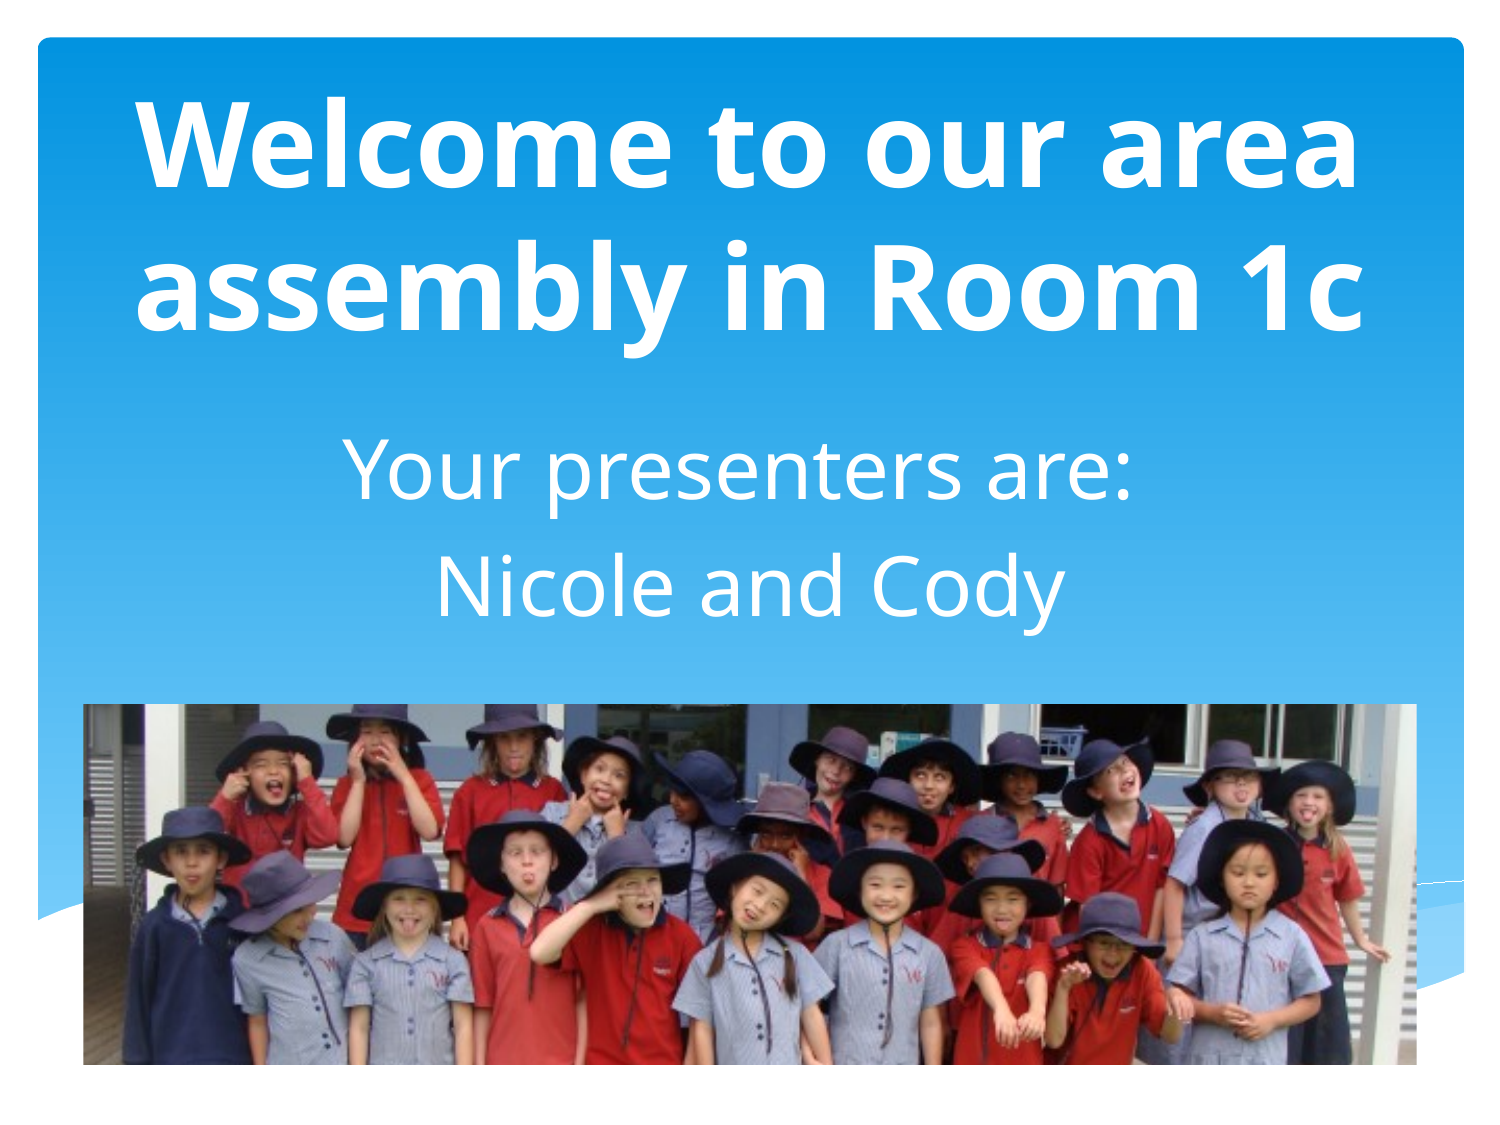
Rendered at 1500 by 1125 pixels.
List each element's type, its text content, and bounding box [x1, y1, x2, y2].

title Welcome to our area assembly in Room 1c [112, 54, 1388, 362]
picture [83, 703, 1417, 1065]
subtitle Your presenters are: Nicole and Cody [225, 408, 1275, 651]
